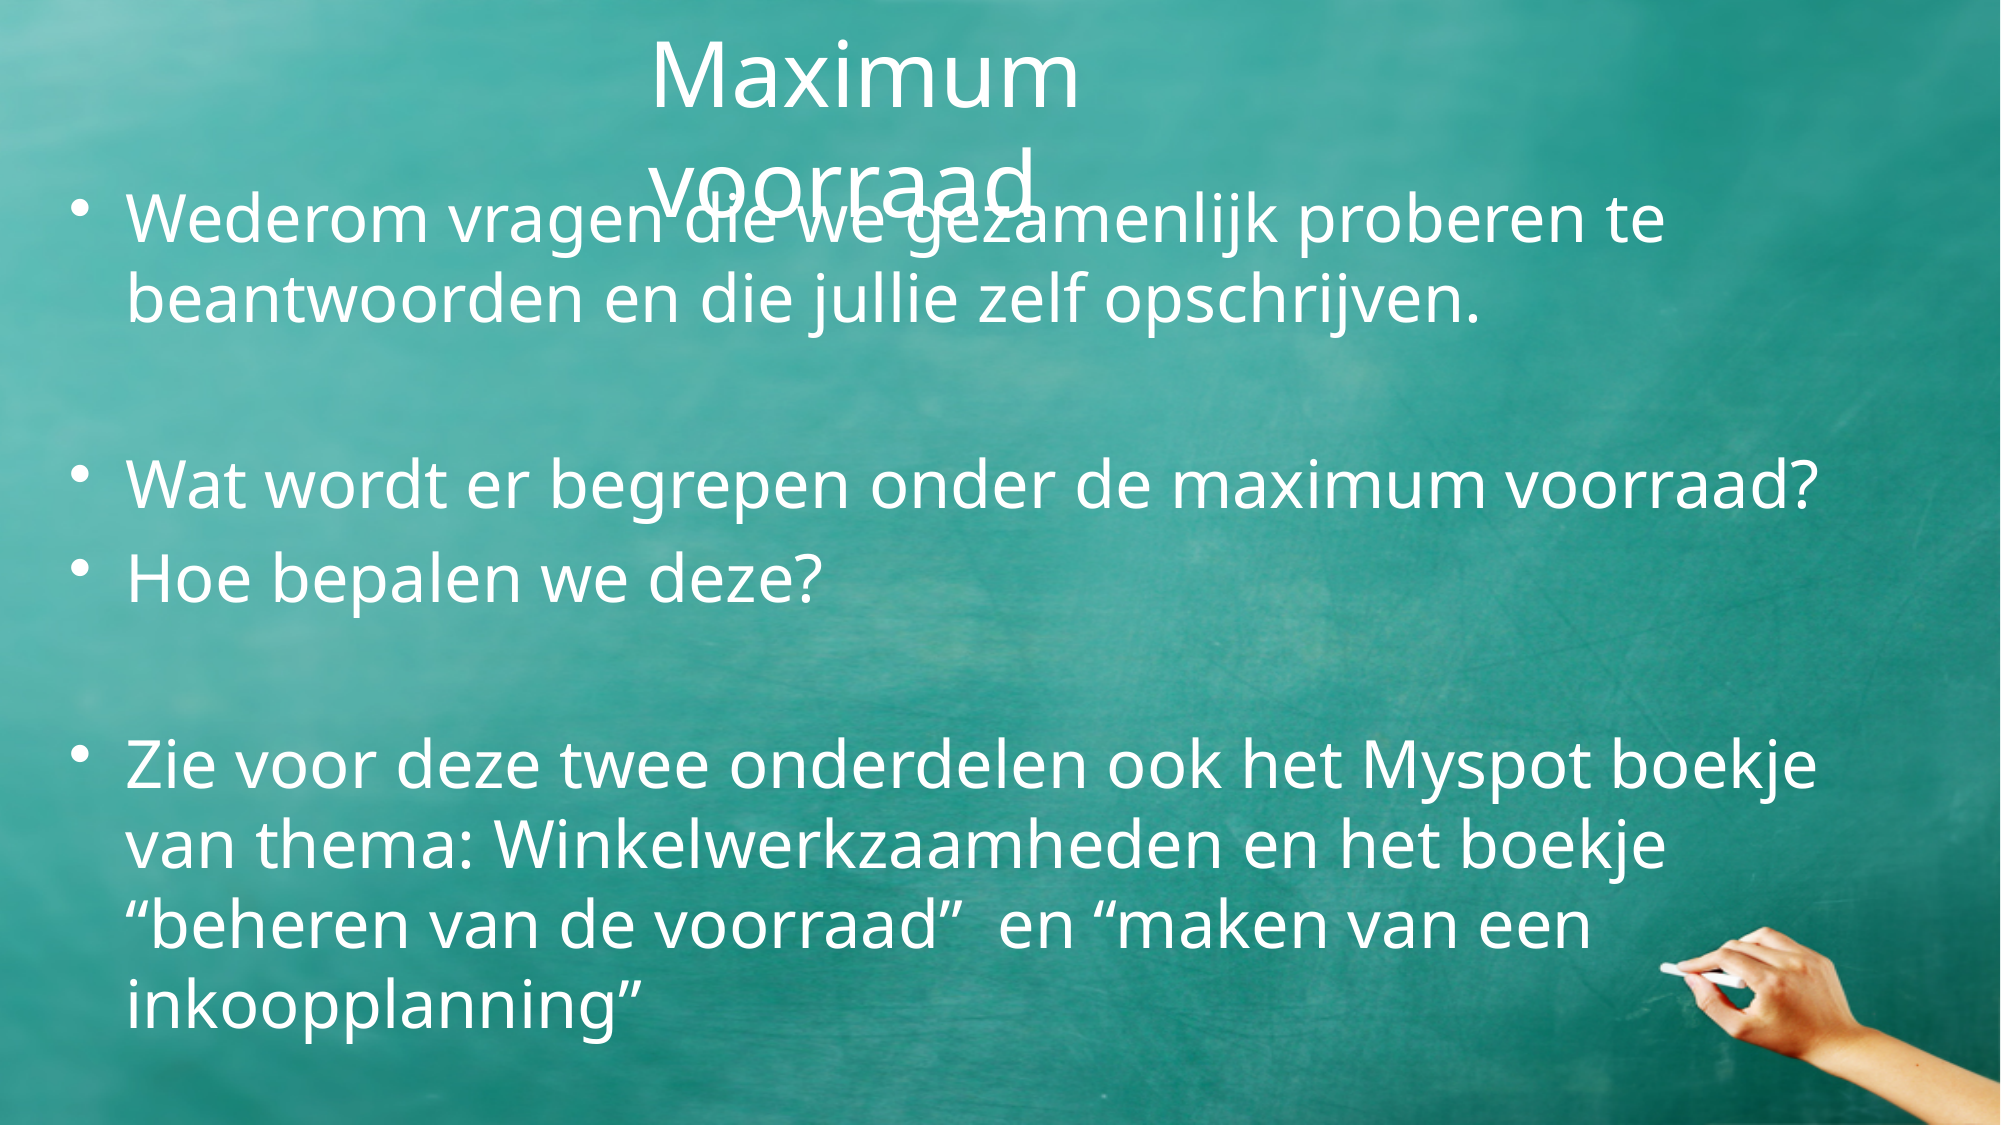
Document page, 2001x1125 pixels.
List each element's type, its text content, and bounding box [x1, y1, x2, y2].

list Wederom vragen die we gezamenlijk proberen te beantwoorden en die jullie zelf opschrijven. Wat wordt er begrepen onder de maximum voorraad? Hoe bepalen we deze? Zie voor deze twee onderdelen ook het Myspot boekje van thema: Winkelwerkzaamheden en het boekje “beheren van de voorraad” en “maken van een inkoopplanning” [53, 168, 1937, 1088]
picture [0, 0, 2001, 1125]
title Maximum voorraad [633, 67, 1501, 168]
